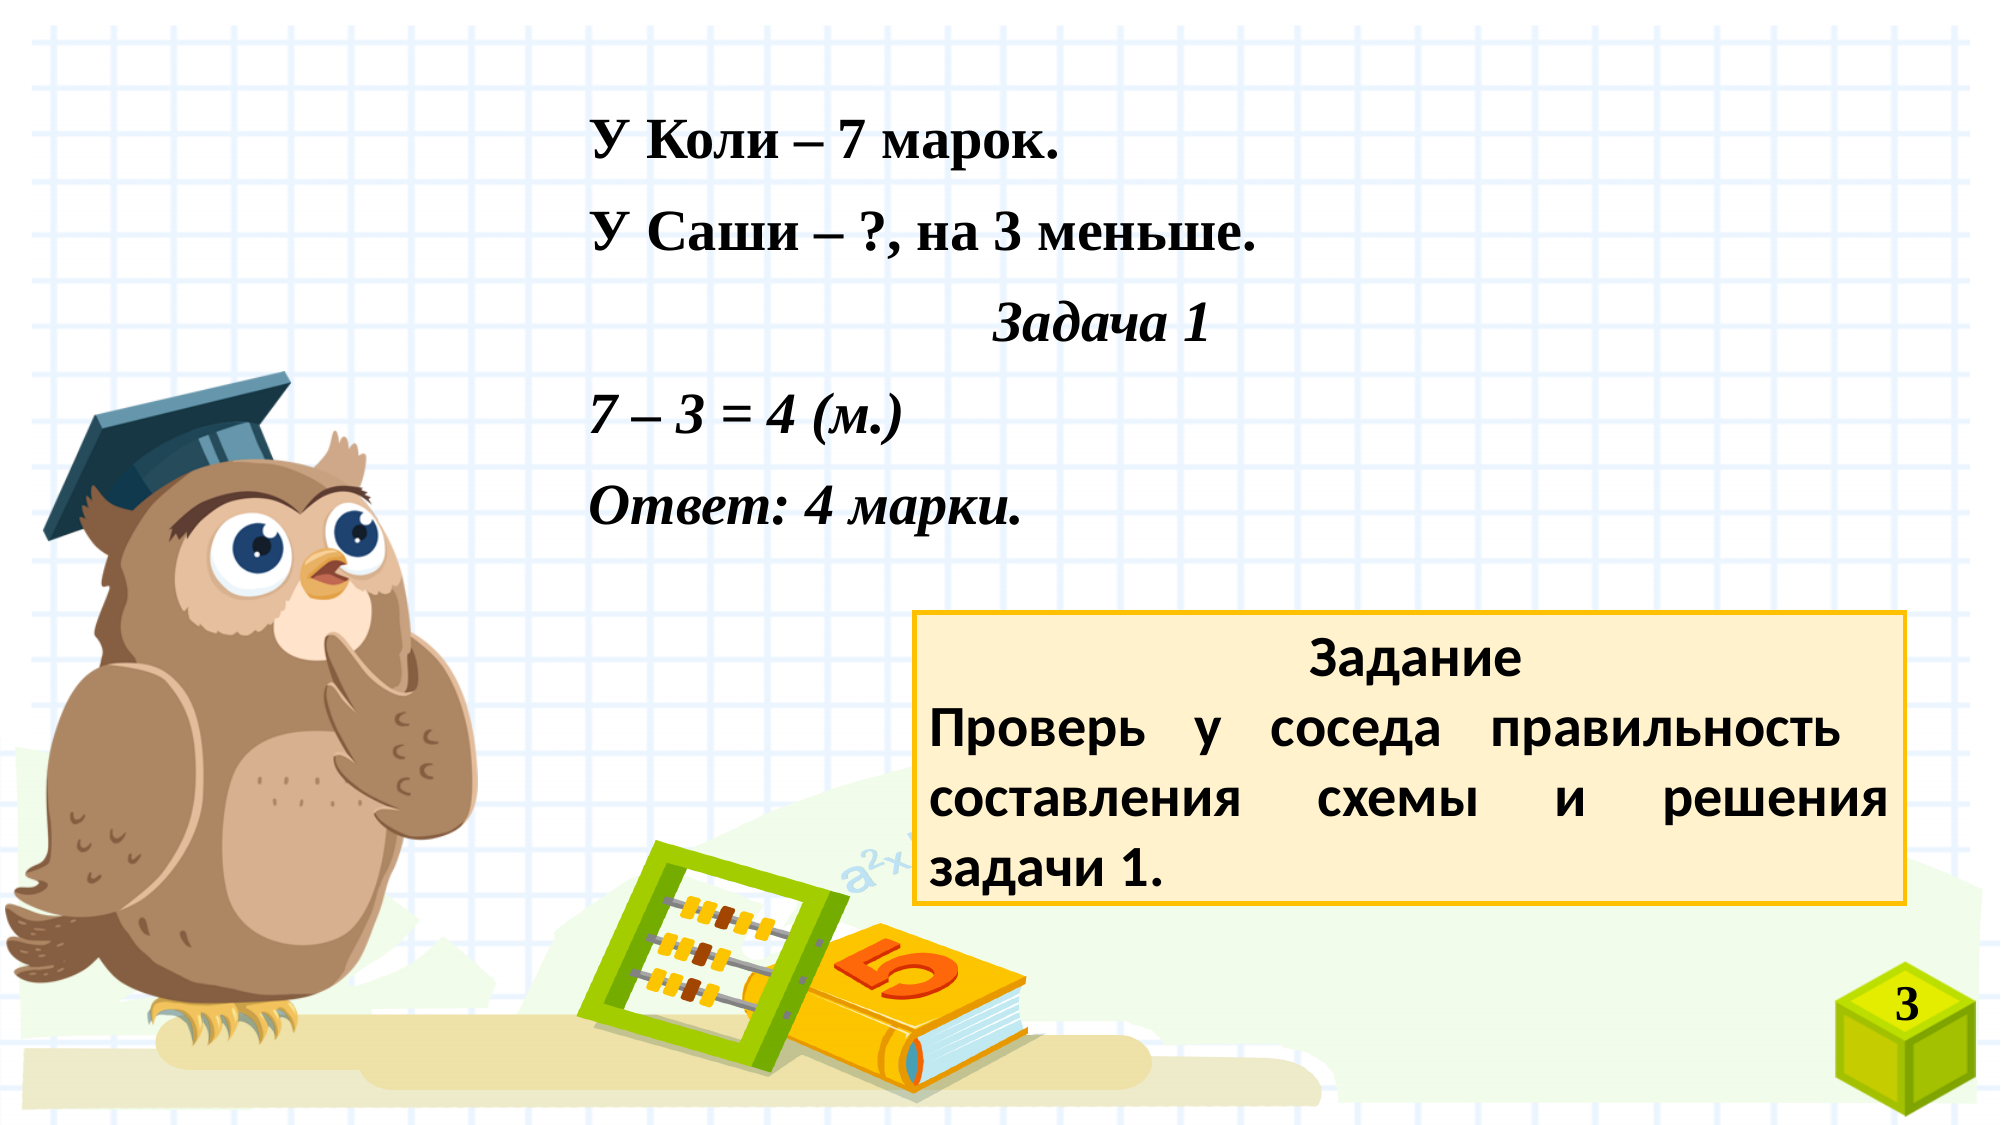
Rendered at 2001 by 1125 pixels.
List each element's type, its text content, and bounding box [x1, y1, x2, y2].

picture [0, 0, 2001, 1125]
text_box У Коли – 7 марок. У Саши – ?, на 3 меньше. Задача 1 7 – 3 = 4 (м.) Ответ: 4 марки. [500, 88, 1633, 544]
text_box Задание Проверь у соседа правильность составления схемы и решения задачи 1. [914, 612, 1906, 904]
